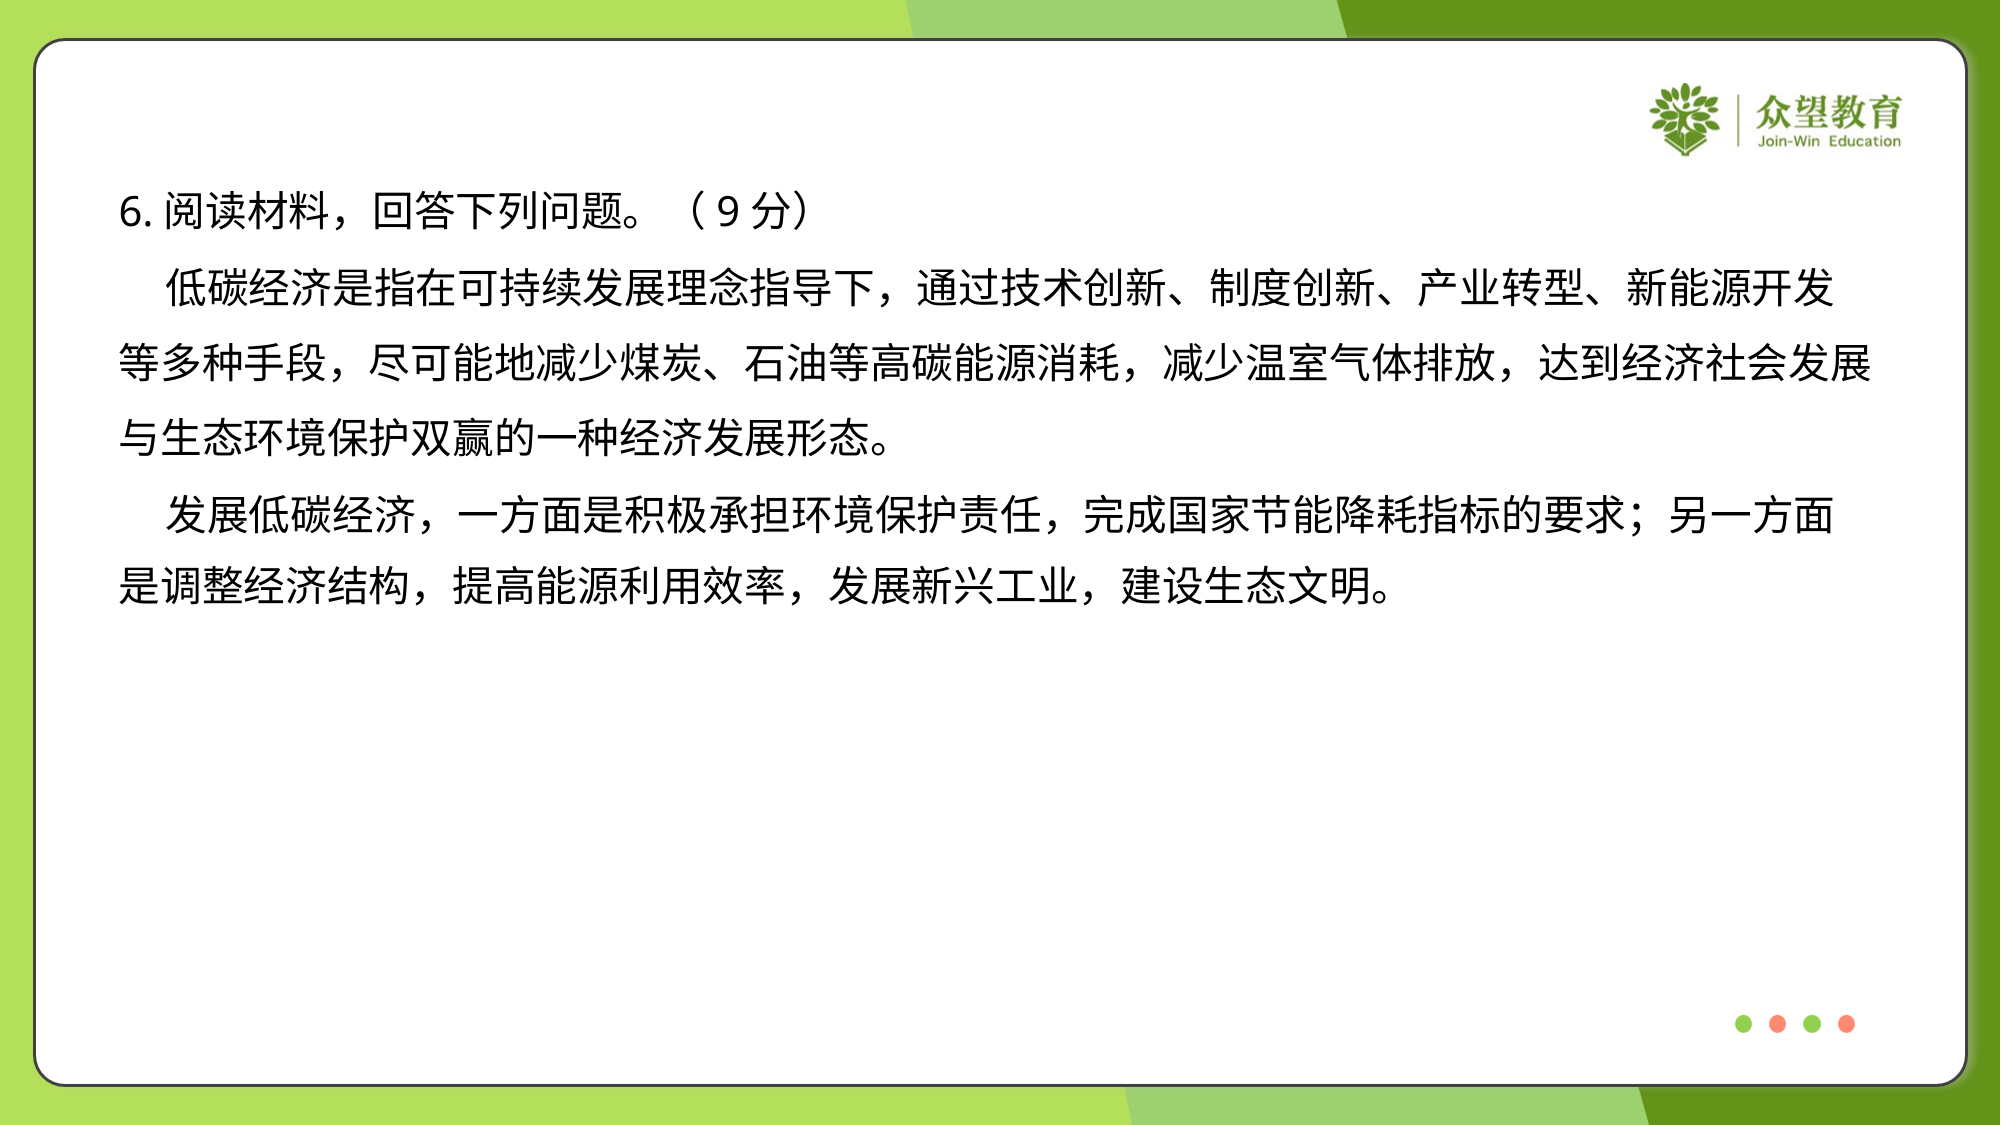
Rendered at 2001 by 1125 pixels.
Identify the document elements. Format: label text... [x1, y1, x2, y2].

picture [0, 0, 2000, 1125]
text_box 6.阅读材料，回答下列问题。（9分） 低碳经济是指在可持续发展理念指导下，通过技术创新、制度创新、产业转型、新能源开发 等多种手段，尽可能地减少煤炭、石油等高碳能源消耗，减少温室气体排放，达到经济社会发展 与生态环境保护双赢的一种经济发展形态。 发展低碳经济，一方面是积极承担环境保护责任，完成国家节能降耗指标的要求；另一方面 是调整经济结构，提高能源利用效率，发展新兴工业，建设生态文明。 [118, 159, 1883, 602]
